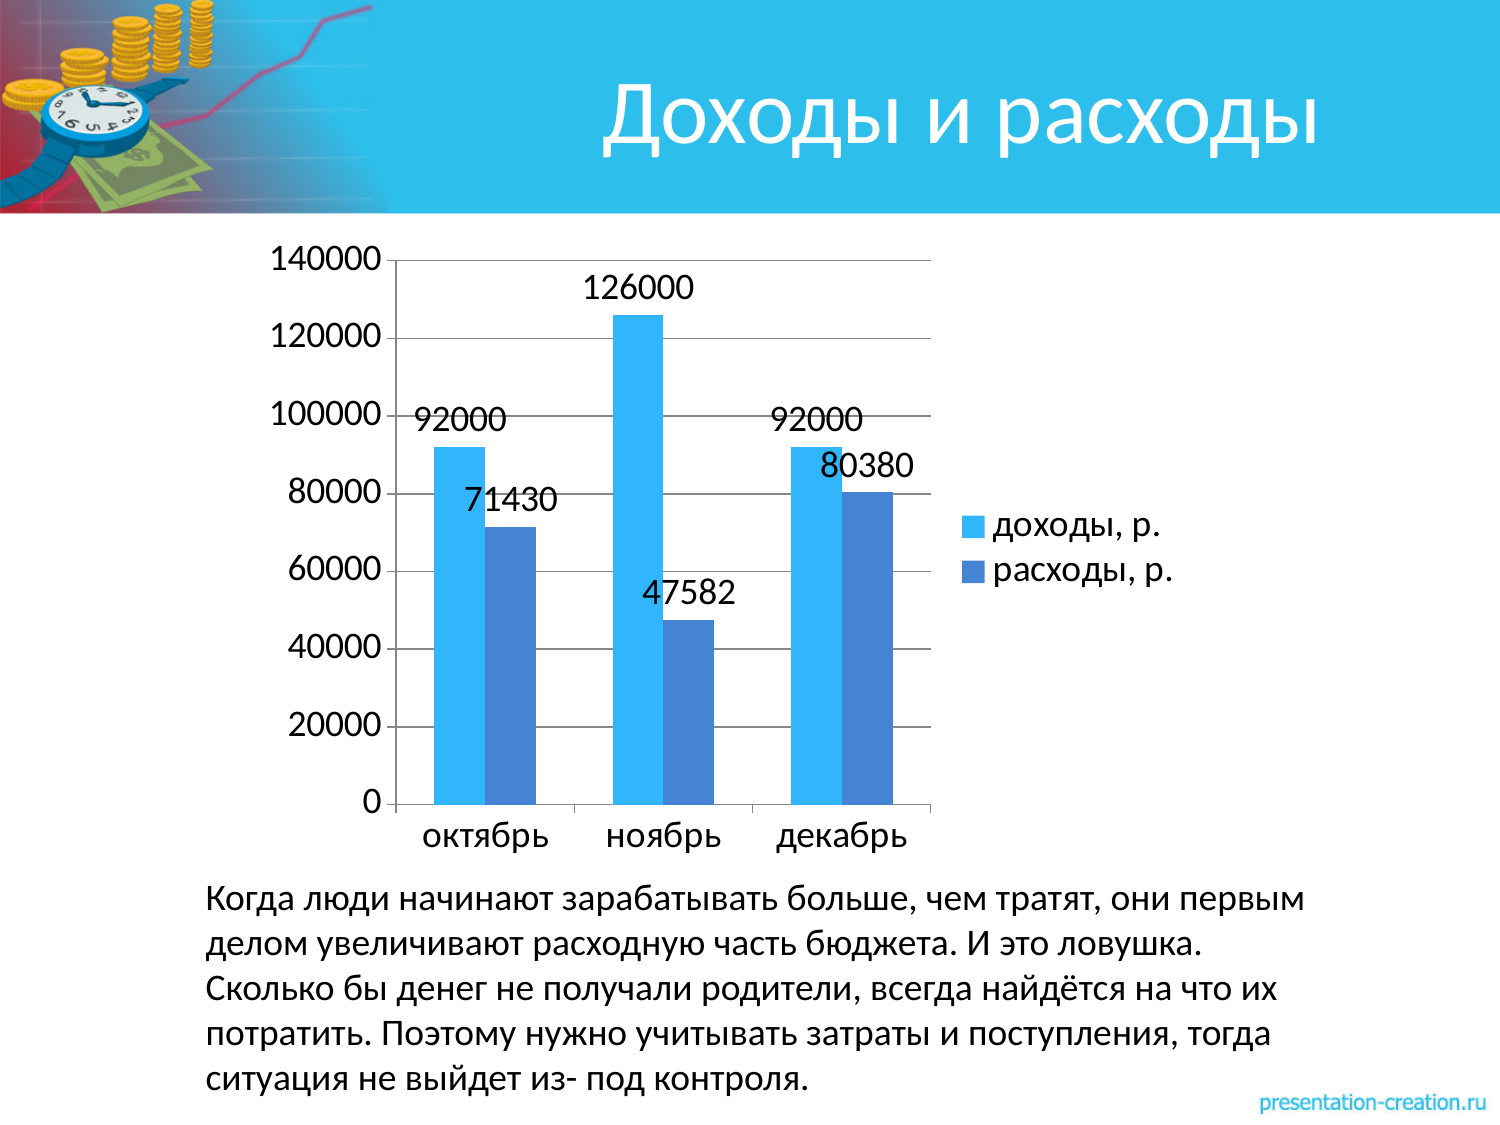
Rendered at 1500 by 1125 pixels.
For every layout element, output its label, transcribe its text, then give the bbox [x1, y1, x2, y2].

title Доходы и расходы [442, 0, 1483, 219]
picture [0, 0, 1500, 1125]
chart [249, 228, 1200, 870]
text_box Когда люди начинают зарабатывать больше, чем тратят, они первым делом увеличивают расходную часть бюджета. И это ловушка. Сколько бы денег не получали родители, всегда найдётся на что их потратить. Поэтому нужно учитывать затраты и поступления, тогда ситуация не выйдет из- под контроля. [190, 865, 1325, 1106]
